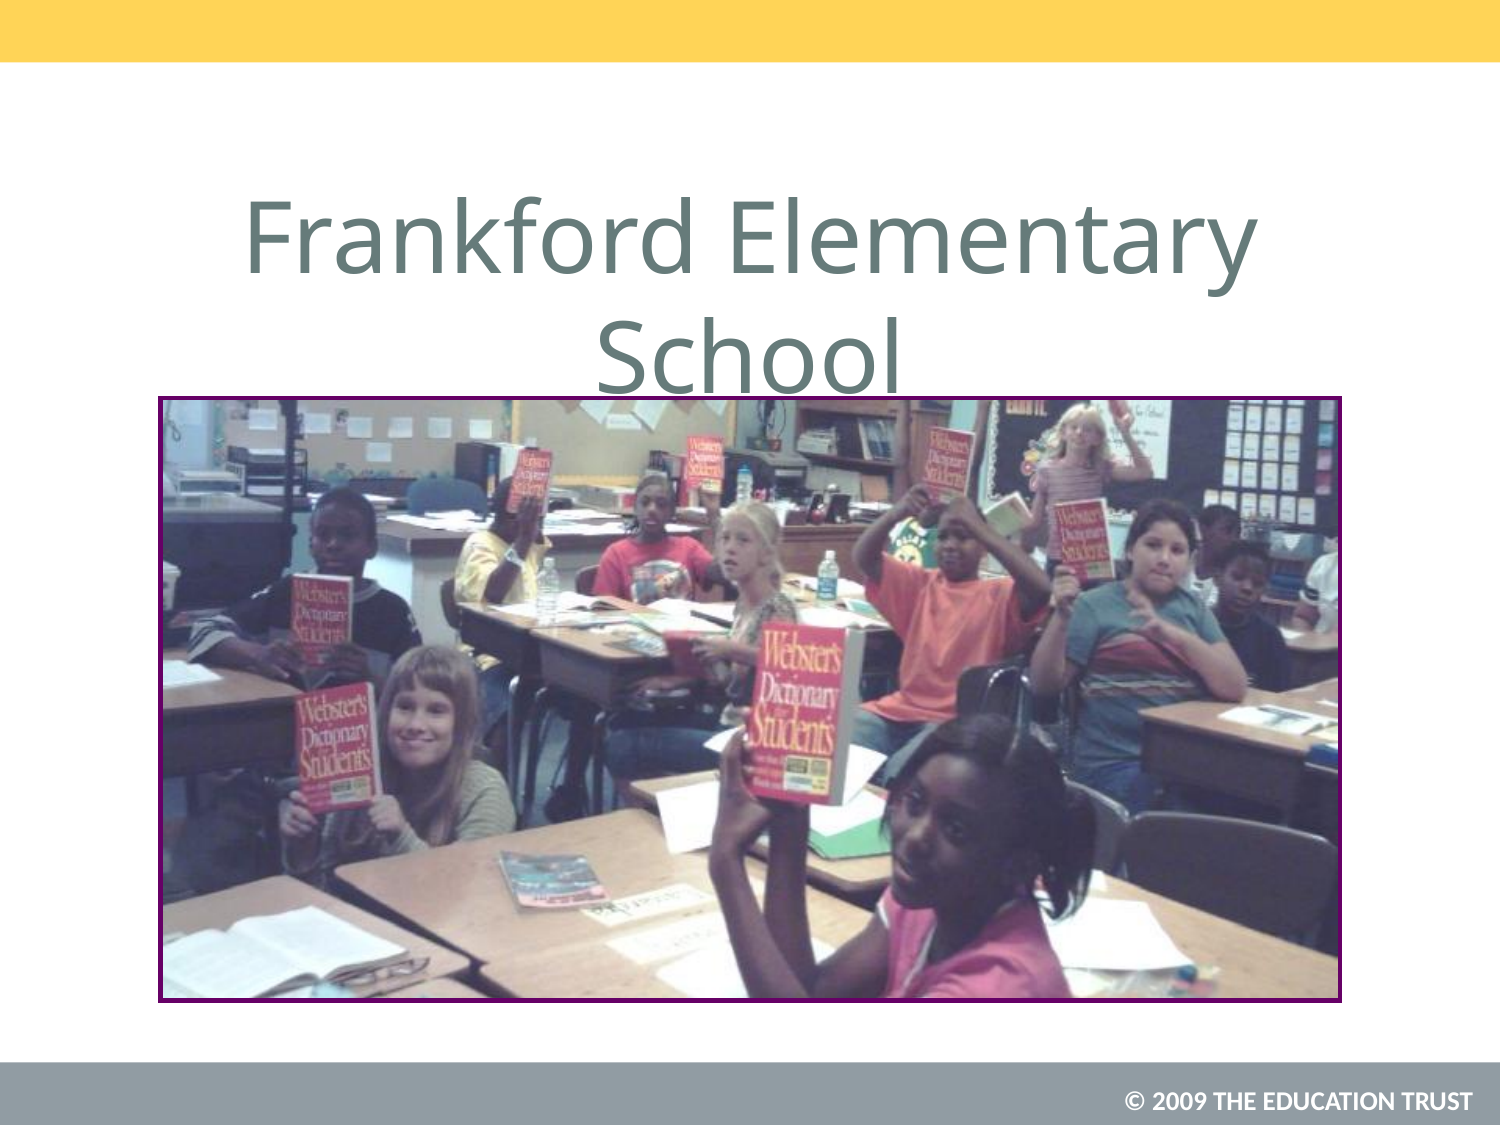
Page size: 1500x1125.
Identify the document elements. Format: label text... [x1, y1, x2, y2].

picture [162, 399, 1338, 999]
title Frankford Elementary School [74, 199, 1426, 388]
